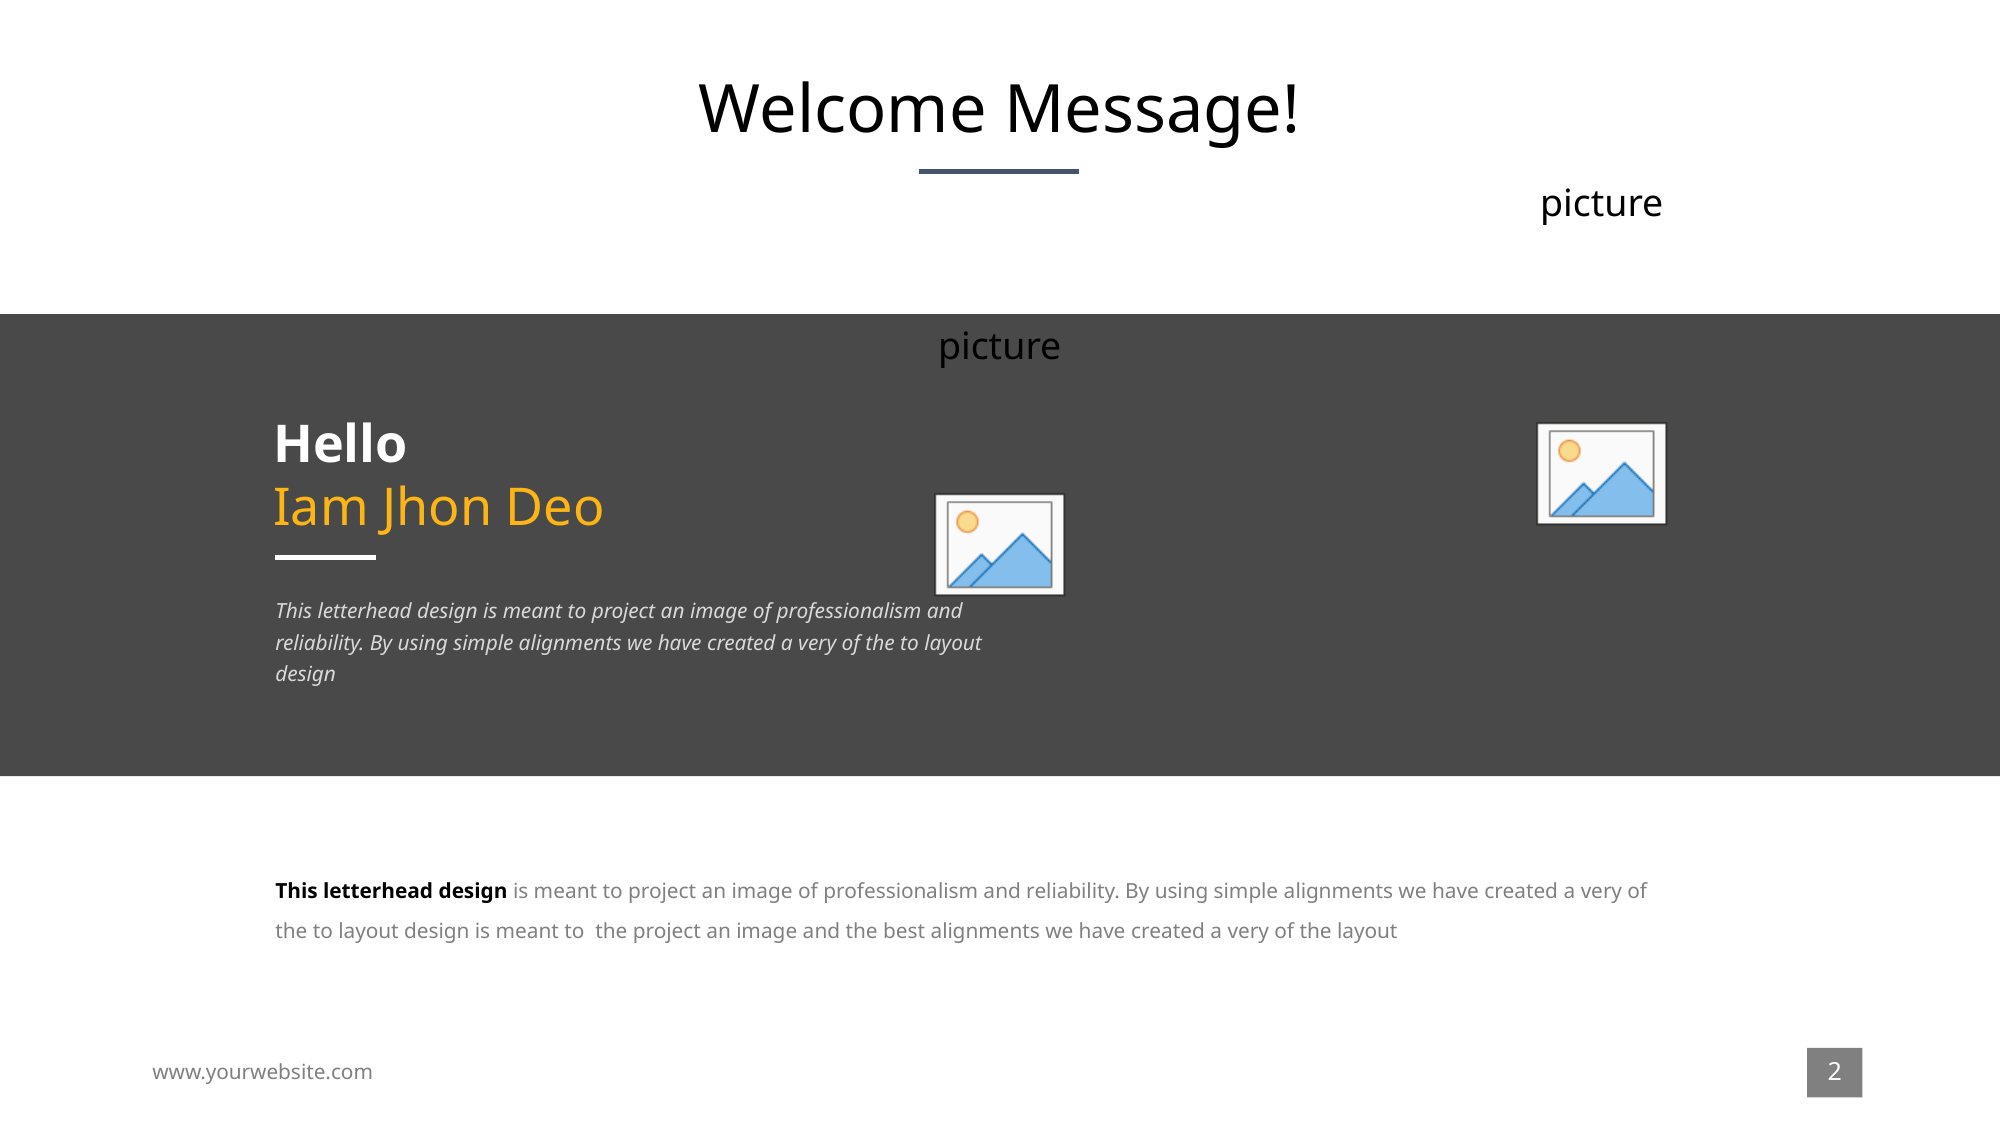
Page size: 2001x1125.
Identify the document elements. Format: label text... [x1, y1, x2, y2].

slide_number 2 [1807, 1047, 1863, 1098]
footer www.yourwebsite.com [137, 1042, 415, 1103]
text_box This letterhead design is meant to project an image of professionalism and reliability. By using simple alignments we have created a very of the to layout design is meant to the project an image and the best alignments we have created a very of the layout [275, 838, 1660, 967]
title Welcome Message! [137, 55, 1863, 167]
picture [0, 171, 2000, 777]
